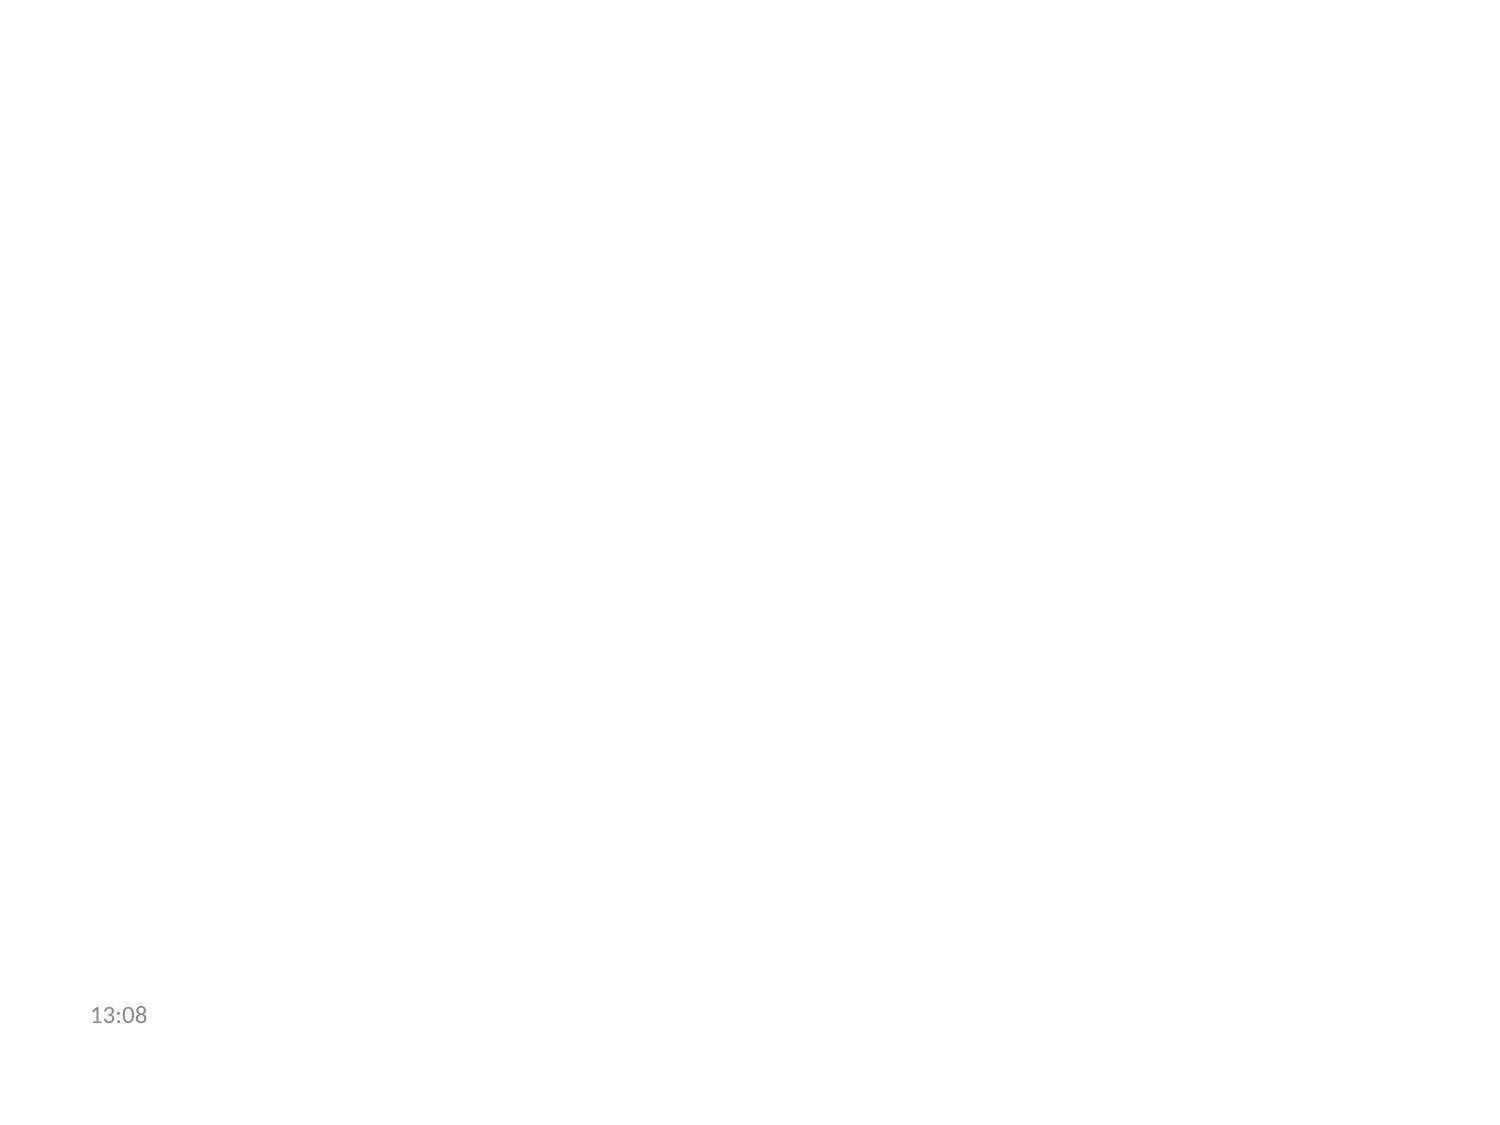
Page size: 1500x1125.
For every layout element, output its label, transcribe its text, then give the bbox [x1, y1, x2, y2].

text_box 15:35 [75, 983, 425, 1044]
